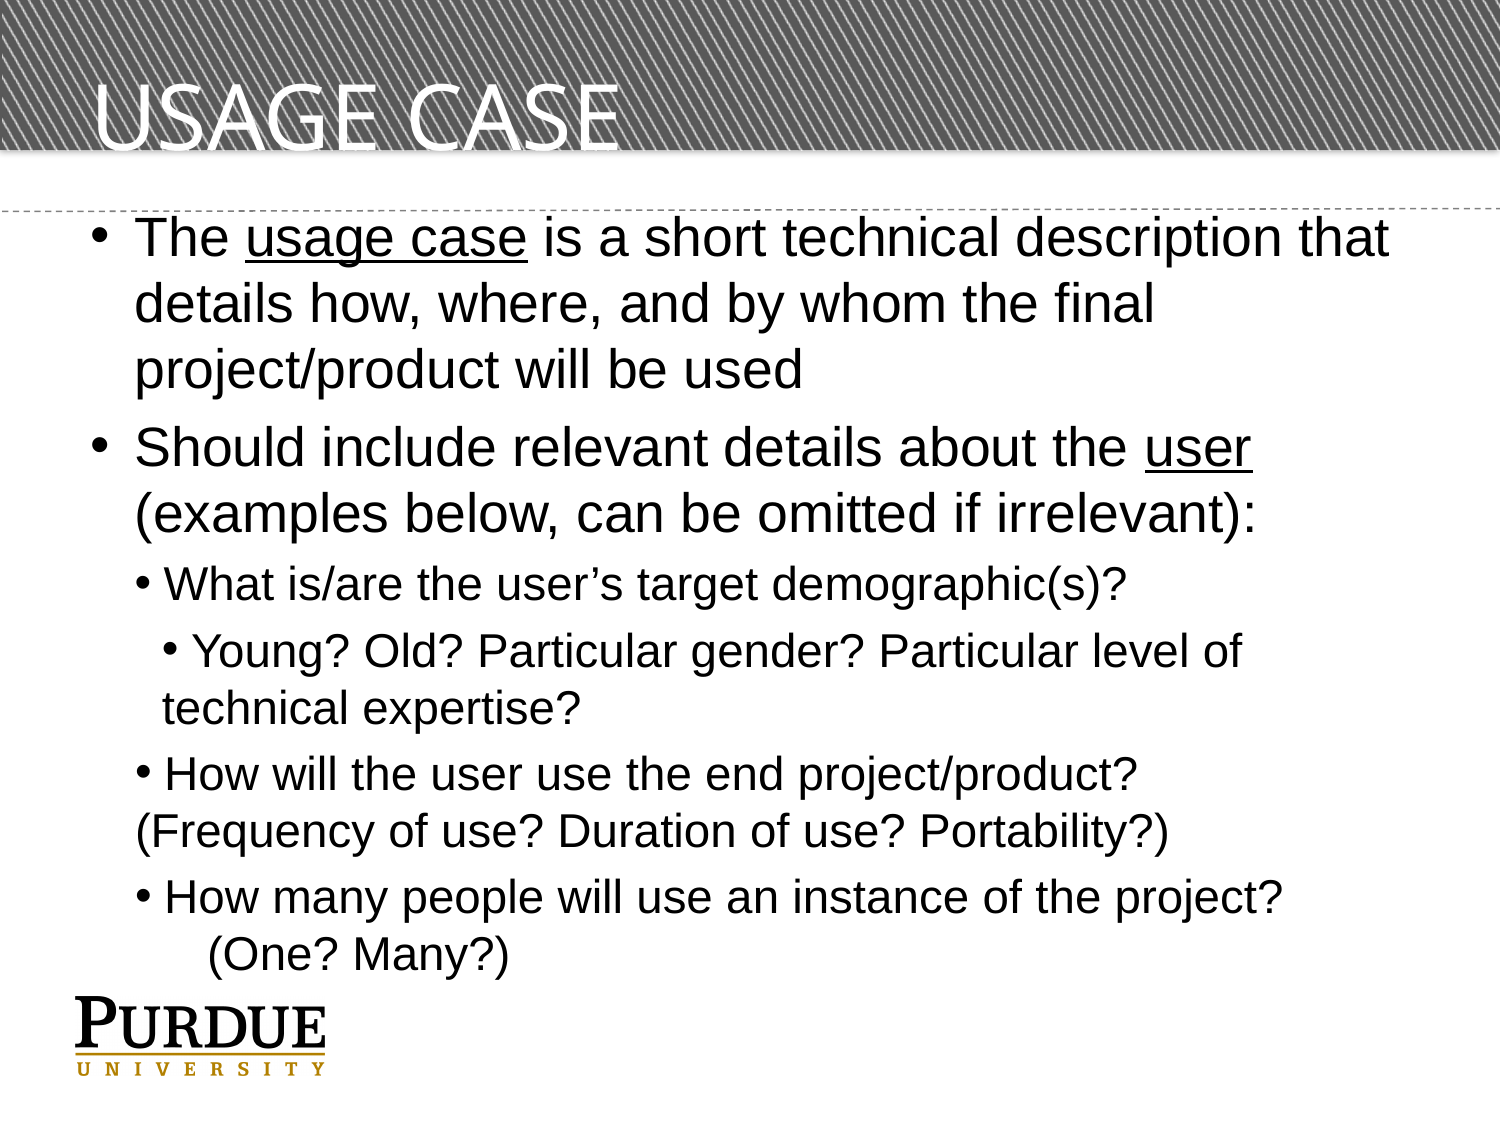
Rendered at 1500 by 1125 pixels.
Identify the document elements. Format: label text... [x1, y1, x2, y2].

title Usage Case [75, 51, 1427, 175]
picture [75, 996, 325, 1076]
list The usage case is a short technical description that details how, where, and by whom the final project/product will be used Should include relevant details about the user (examples below, can be omitted if irrelevant): What is/are the user’s target demographic(s)? Young? Old? Particular gender? Particular level of technical expertise? How will the user use the end project/product? (Frequency of use? Duration of use? Portability?) How many people will use an instance of the project? (One? Many?) [75, 193, 1427, 990]
